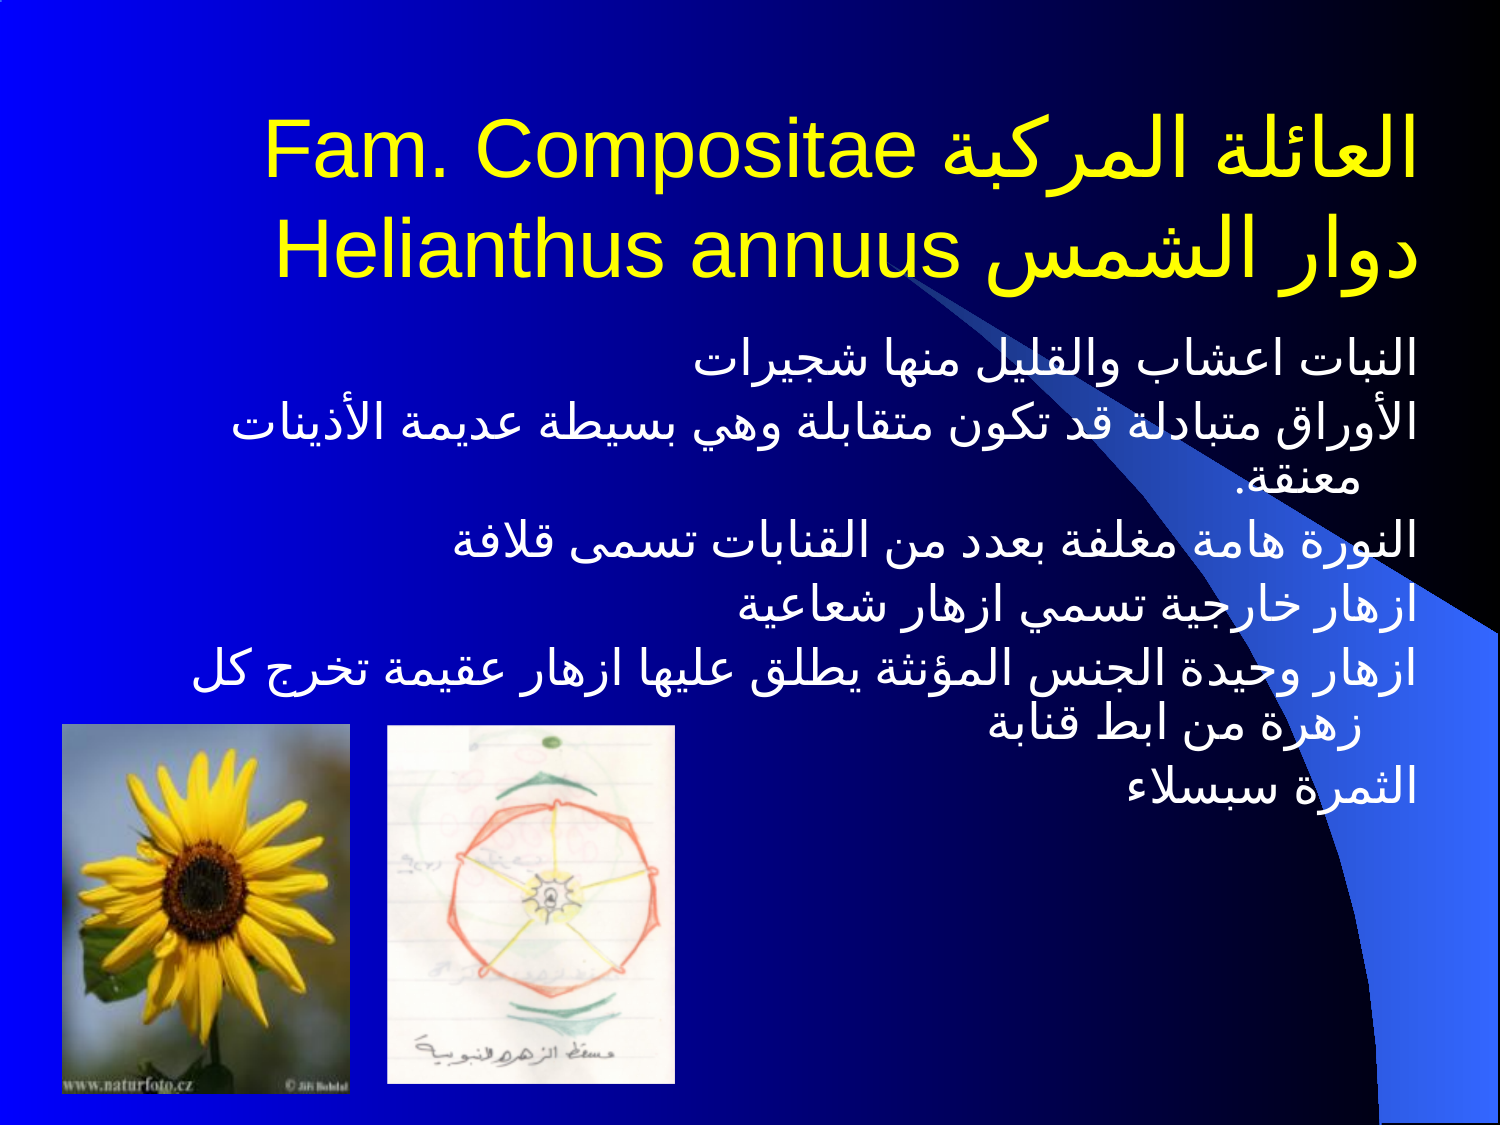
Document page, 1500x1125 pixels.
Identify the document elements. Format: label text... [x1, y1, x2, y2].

title العائلة المركبة Fam. Compositae دوار الشمس Helianthus annuus [111, 99, 1438, 288]
picture [62, 724, 711, 1095]
list النبات اعشاب والقليل منها شجيرات الأوراق متبادلة قد تكون متقابلة وهي بسيطة عديمة الأذينات معنقة. النورة هامة مغلفة بعدد من القنابات تسمى قلافة ازهار خارجية تسمي ازهار شعاعية ازهار وحيدة الجنس المؤنثة يطلق عليها ازهار عقيمة تخرج كل زهرة من ابط قنابة الثمرة سبسلاء [87, 324, 1451, 751]
